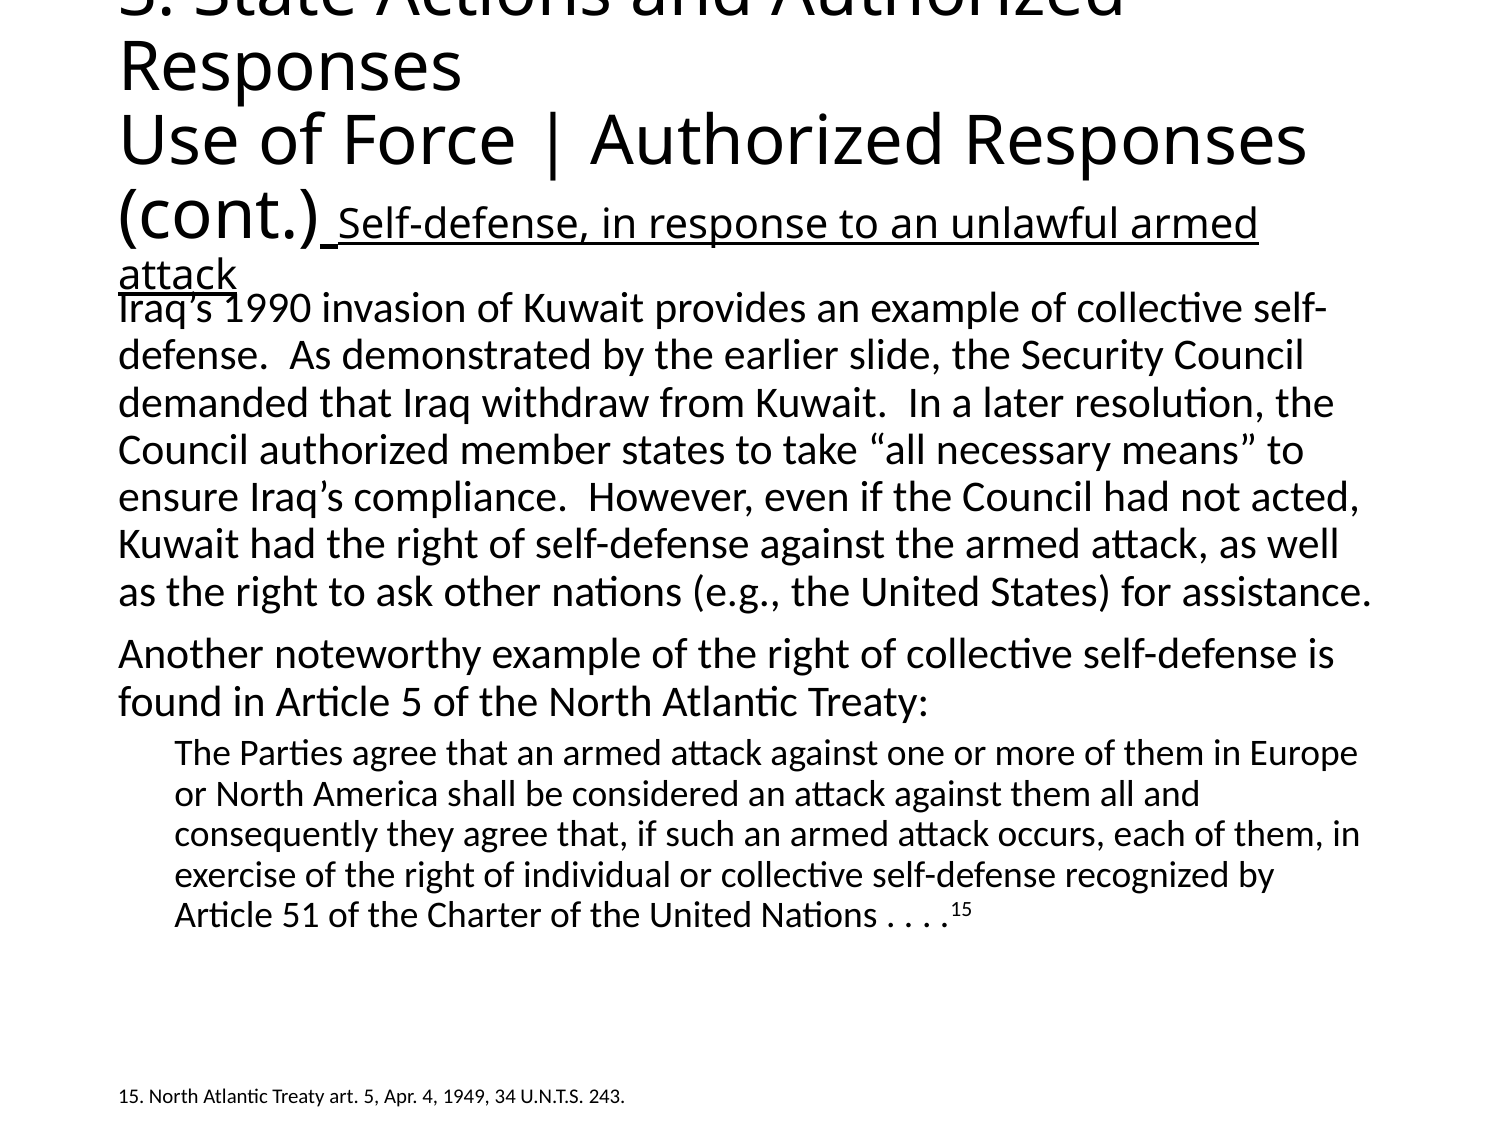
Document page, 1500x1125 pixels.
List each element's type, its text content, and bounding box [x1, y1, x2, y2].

list Iraq’s 1990 invasion of Kuwait provides an example of collective self-defense. As demonstrated by the earlier slide, the Security Council demanded that Iraq withdraw from Kuwait. In a later resolution, the Council authorized member states to take “all necessary means” to ensure Iraq’s compliance. However, even if the Council had not acted, Kuwait had the right of self-defense against the armed attack, as well as the right to ask other nations (e.g., the United States) for assistance. Another noteworthy example of the right of collective self-defense is found in Article 5 of the North Atlantic Treaty: The Parties agree that an armed attack against one or more of them in Europe or North America shall be considered an attack against them all and consequently they agree that, if such an armed attack occurs, each of them, in exercise of the right of individual or collective self-defense recognized by Article 51 of the Charter of the United Nations . . . .15 15. North Atlantic Treaty art. 5, Apr. 4, 1949, 34 U.N.T.S. 243. [102, 278, 1398, 992]
title 3. State Actions and Authorized Responses Use of Force | Authorized Responses (cont.) Self-defense, in response to an unlawful armed attack [102, 59, 1398, 278]
